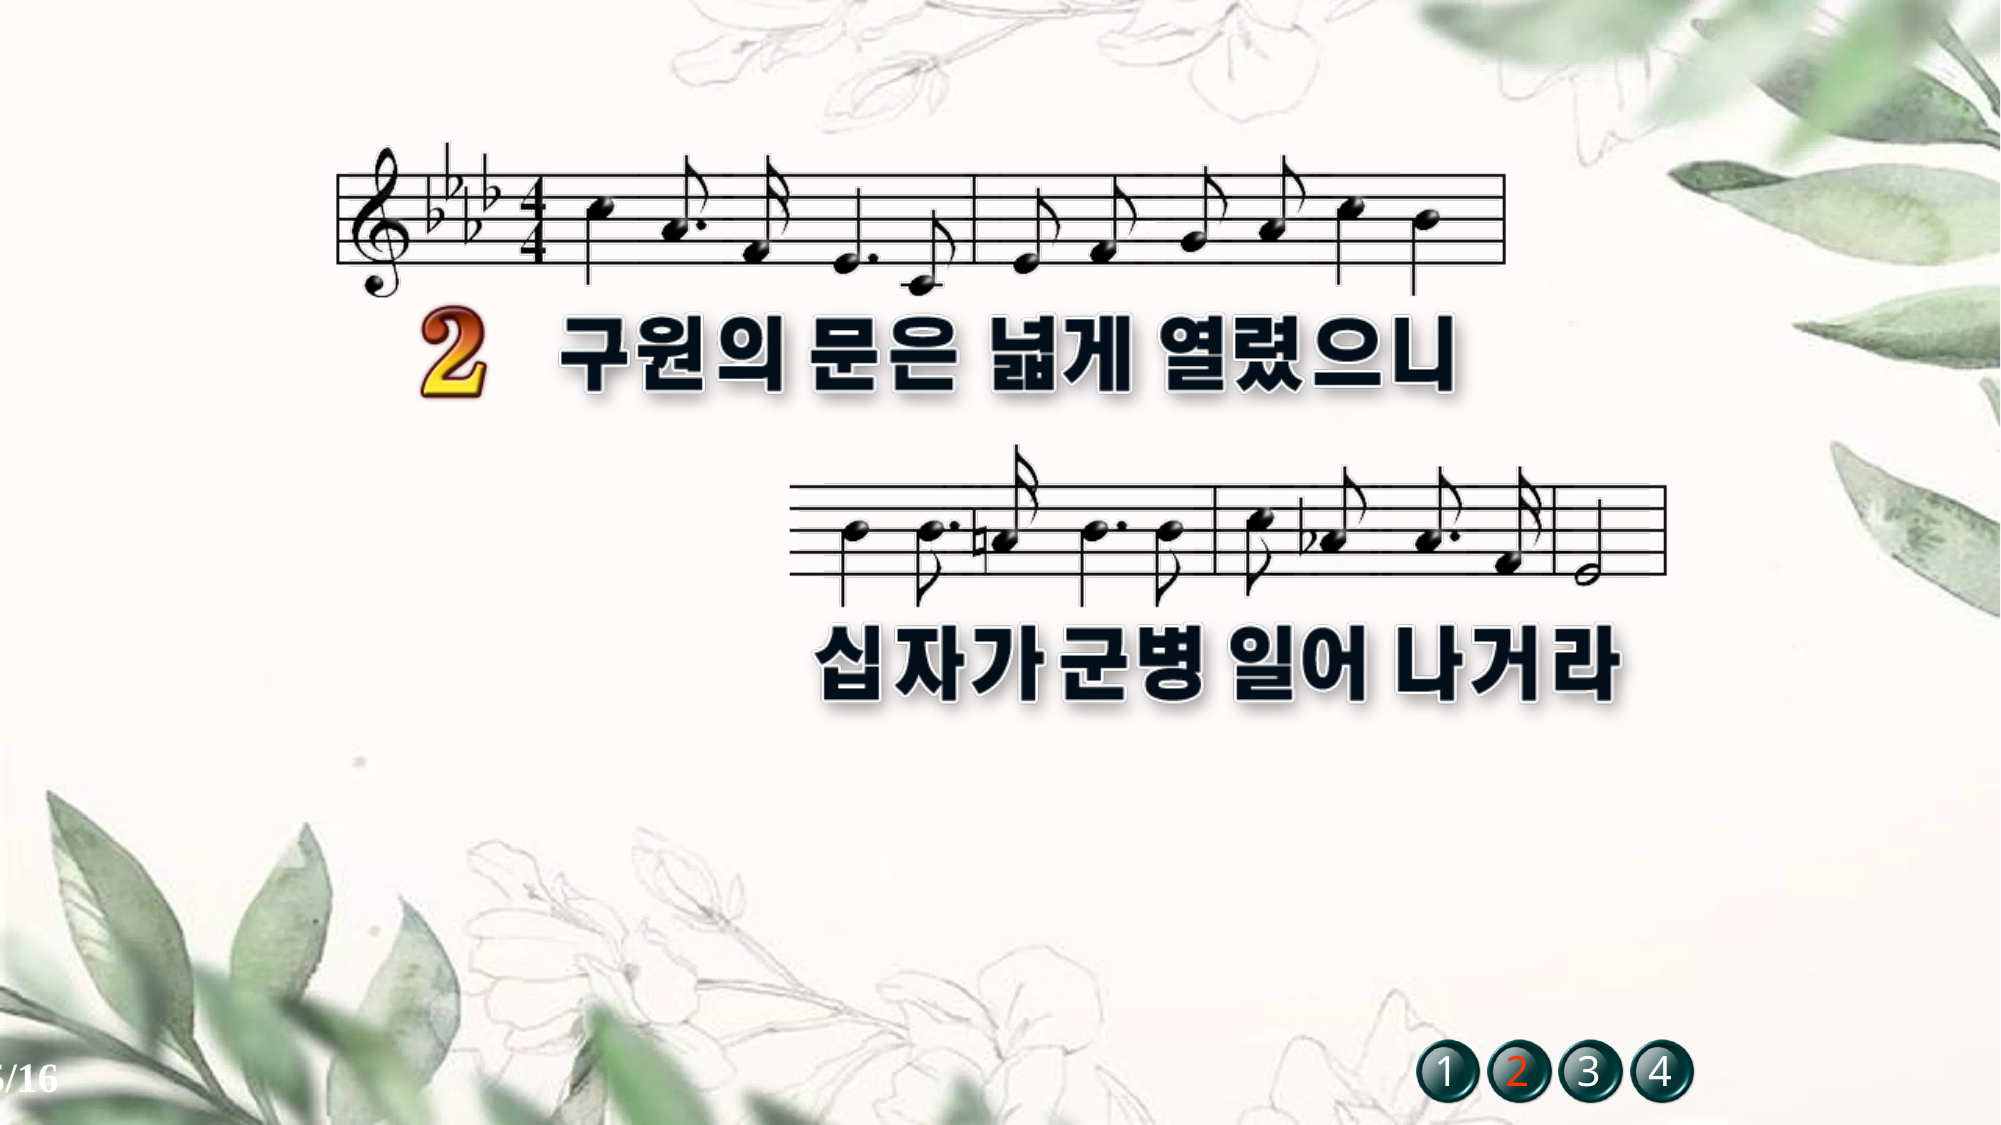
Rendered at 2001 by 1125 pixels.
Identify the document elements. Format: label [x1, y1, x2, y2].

text_box [1413, 1035, 1484, 1106]
text_box [1555, 1035, 1626, 1106]
picture [0, 0, 2001, 1125]
text_box [1484, 1035, 1555, 1106]
text_box [1627, 1035, 1697, 1106]
